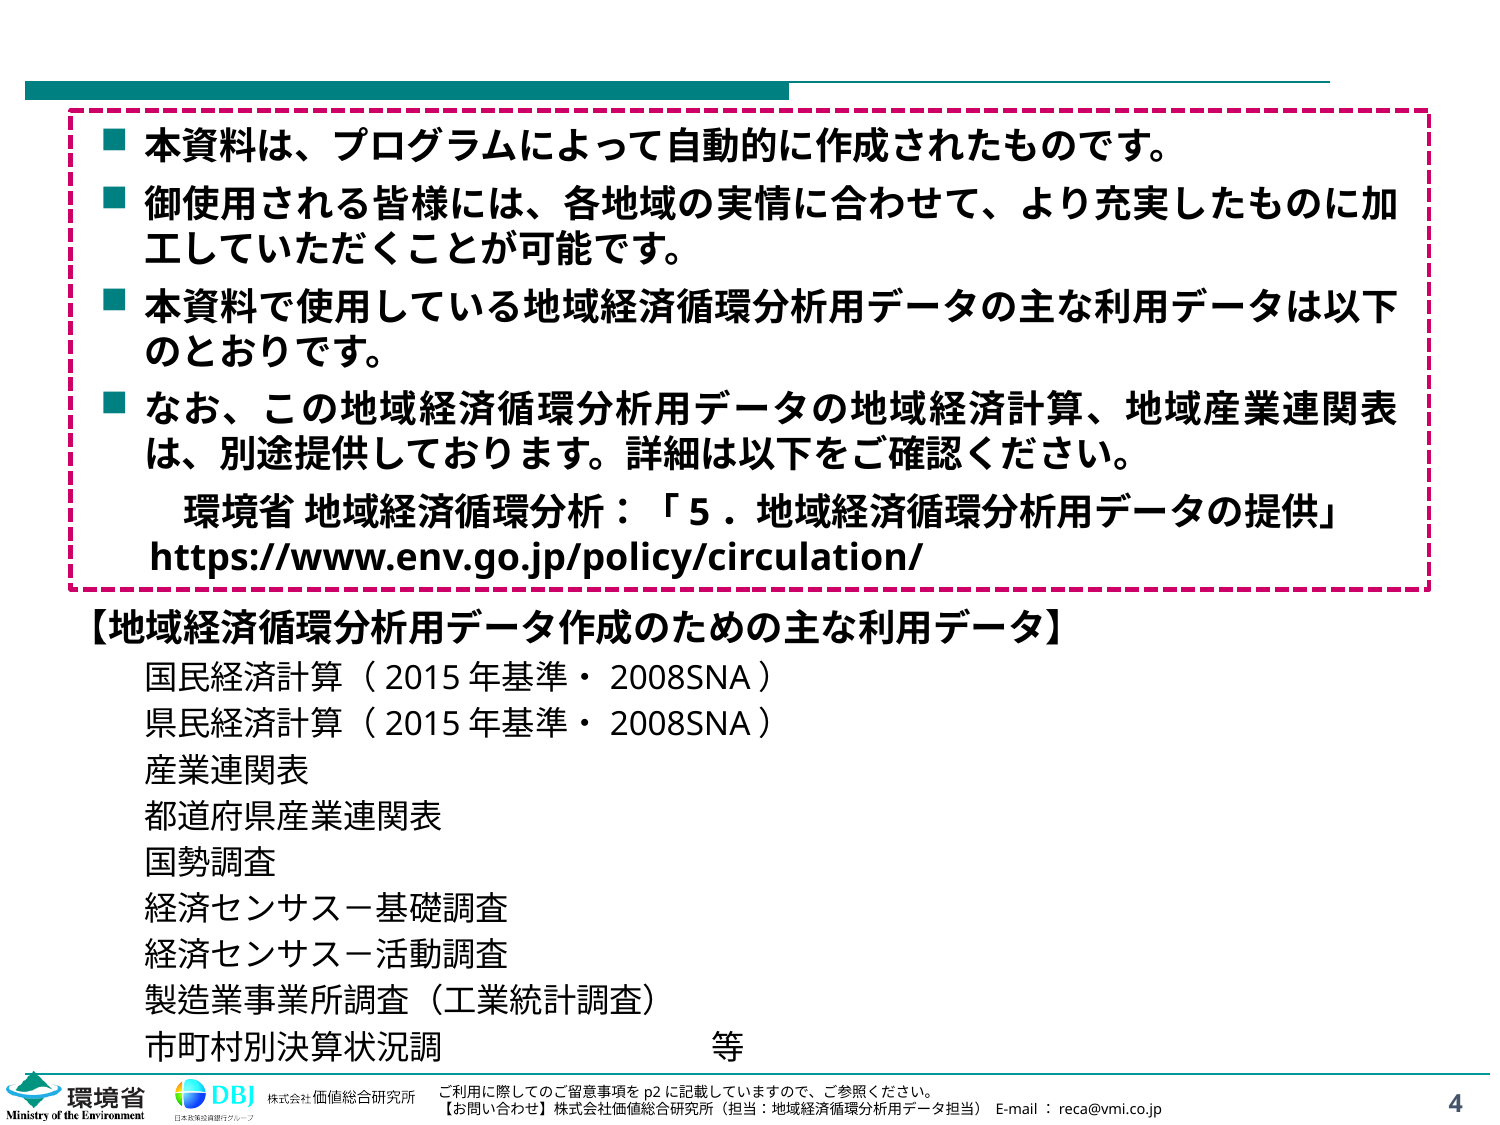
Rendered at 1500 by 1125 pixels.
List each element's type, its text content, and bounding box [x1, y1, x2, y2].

text_box 【地域経済循環分析用データ作成のための主な利用データ】 [56, 596, 1432, 657]
picture [2, 1071, 148, 1125]
text_box 本資料は、プログラムによって自動的に作成されたものです。 御使用される皆様には、各地域の実情に合わせて、より充実したものに加工していただくことが可能です。 本資料で使用している地域経済循環分析用データの主な利用データは以下のとおりです。 なお、この地域経済循環分析用データの地域経済計算、地域産業連関表は、別途提供しております。詳細は以下をご確認ください。 環境省 地域経済循環分析：「5．地域経済循環分析用データの提供」 https://www.env.go.jp/policy/circulation/ [70, 110, 1430, 590]
picture [171, 1075, 419, 1125]
slide_number 4 [1411, 1079, 1500, 1122]
text_box 国民経済計算（2015年基準・2008SNA） 県民経済計算（2015年基準・2008SNA） 産業連関表 都道府県産業連関表 国勢調査 経済センサス－基礎調査 経済センサス－活動調査 製造業事業所調査（工業統計調査） 市町村別決算状況調 等 [129, 648, 1193, 1074]
